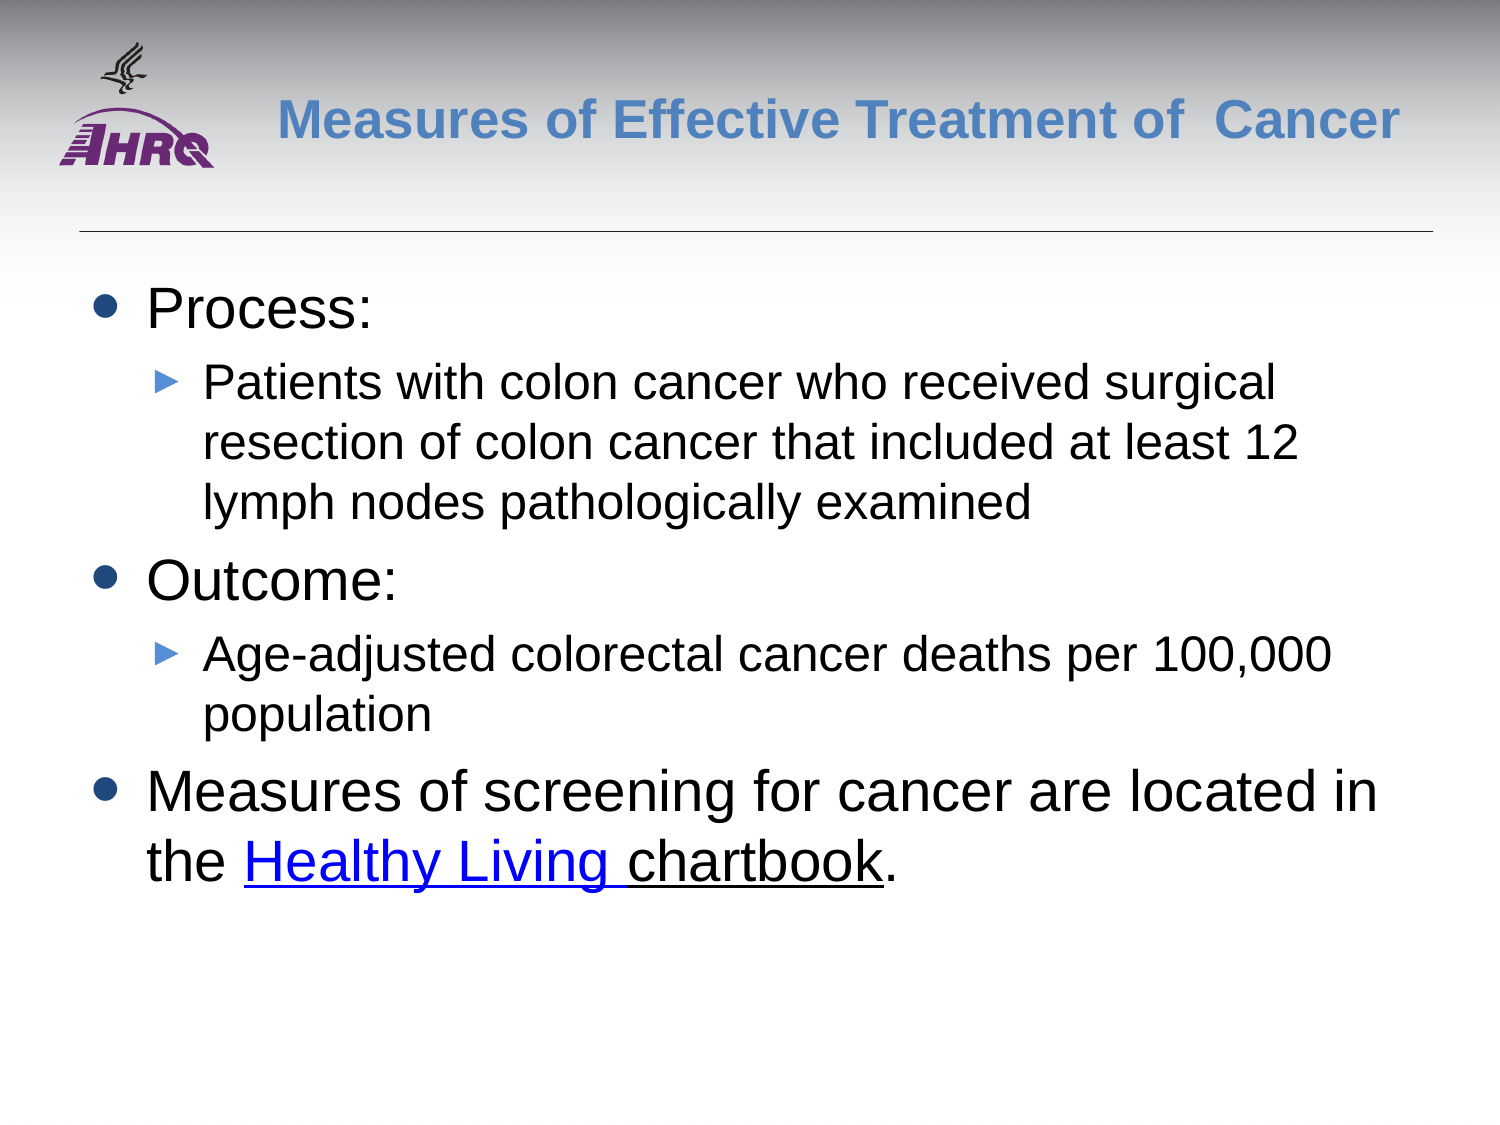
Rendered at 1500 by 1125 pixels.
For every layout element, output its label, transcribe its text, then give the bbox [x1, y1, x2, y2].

picture [0, 0, 1500, 1125]
title Measures of Effective Treatment of Cancer [262, 45, 1425, 188]
list Process: Patients with colon cancer who received surgical resection of colon cancer that included at least 12 lymph nodes pathologically examined Outcome: Age-adjusted colorectal cancer deaths per 100,000 population Measures of screening for cancer are located in the Healthy Living chartbook. [75, 262, 1425, 1005]
